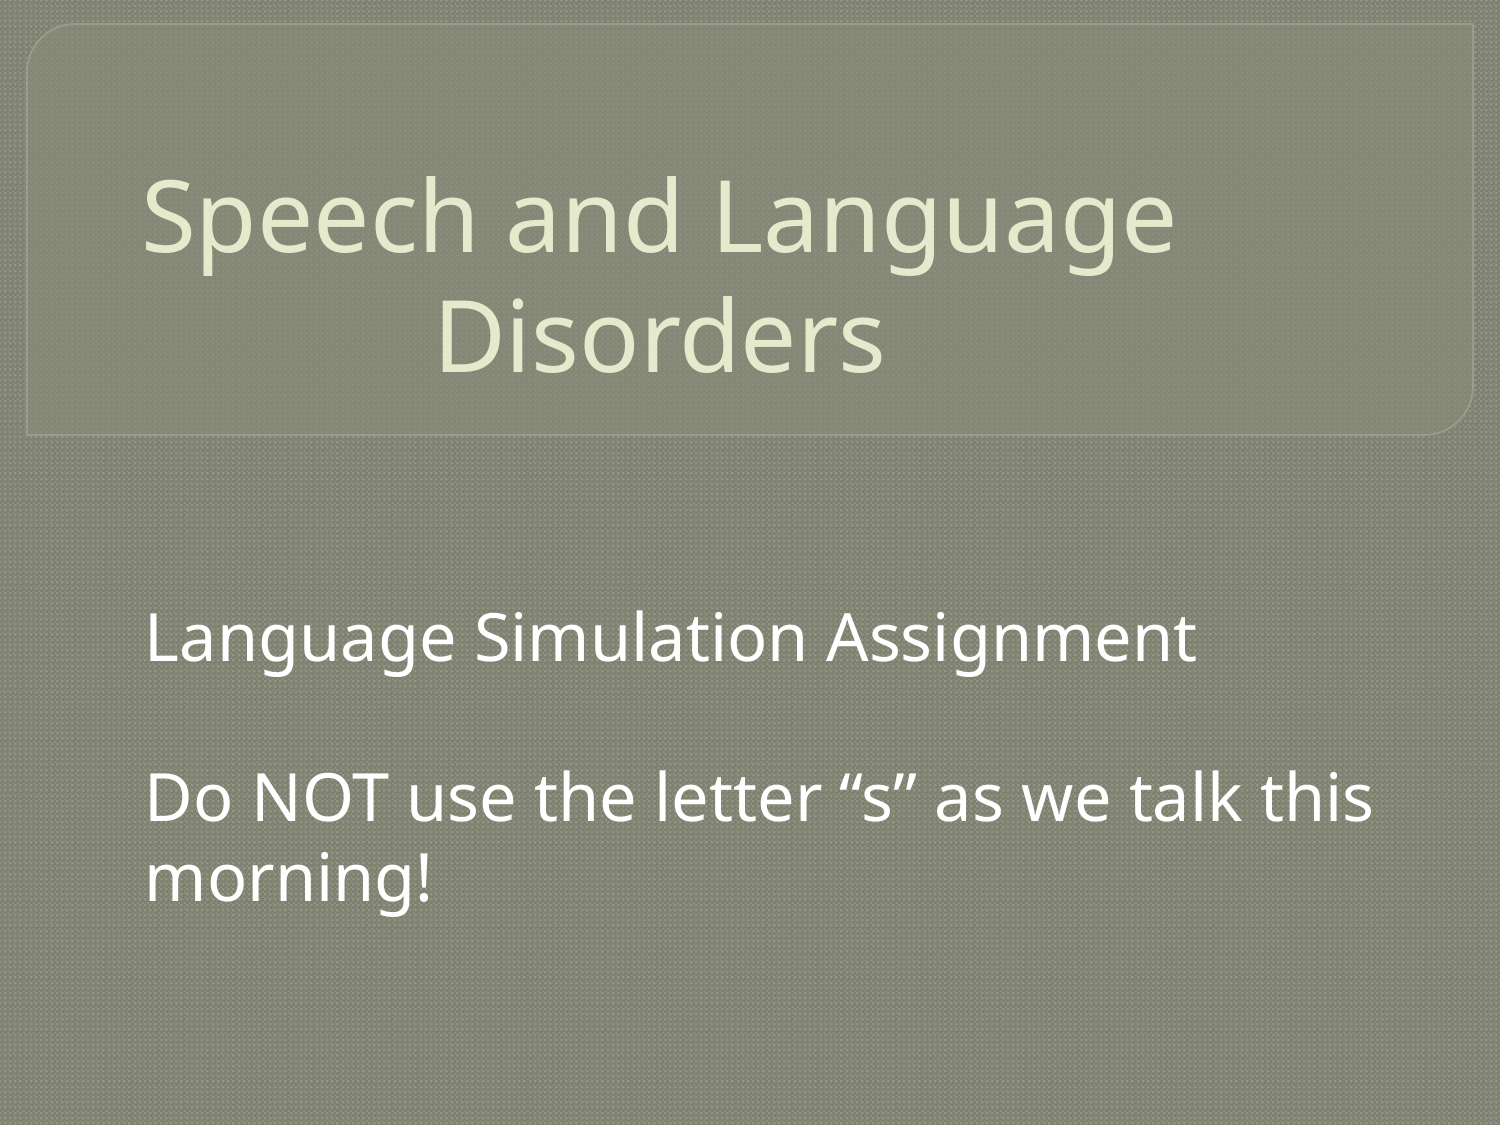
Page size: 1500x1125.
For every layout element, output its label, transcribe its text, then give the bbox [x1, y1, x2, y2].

subtitle Language Simulation Assignment Do NOT use the letter “s” as we talk this morning! [137, 587, 1438, 988]
title Speech and Language Disorders [87, 99, 1263, 400]
